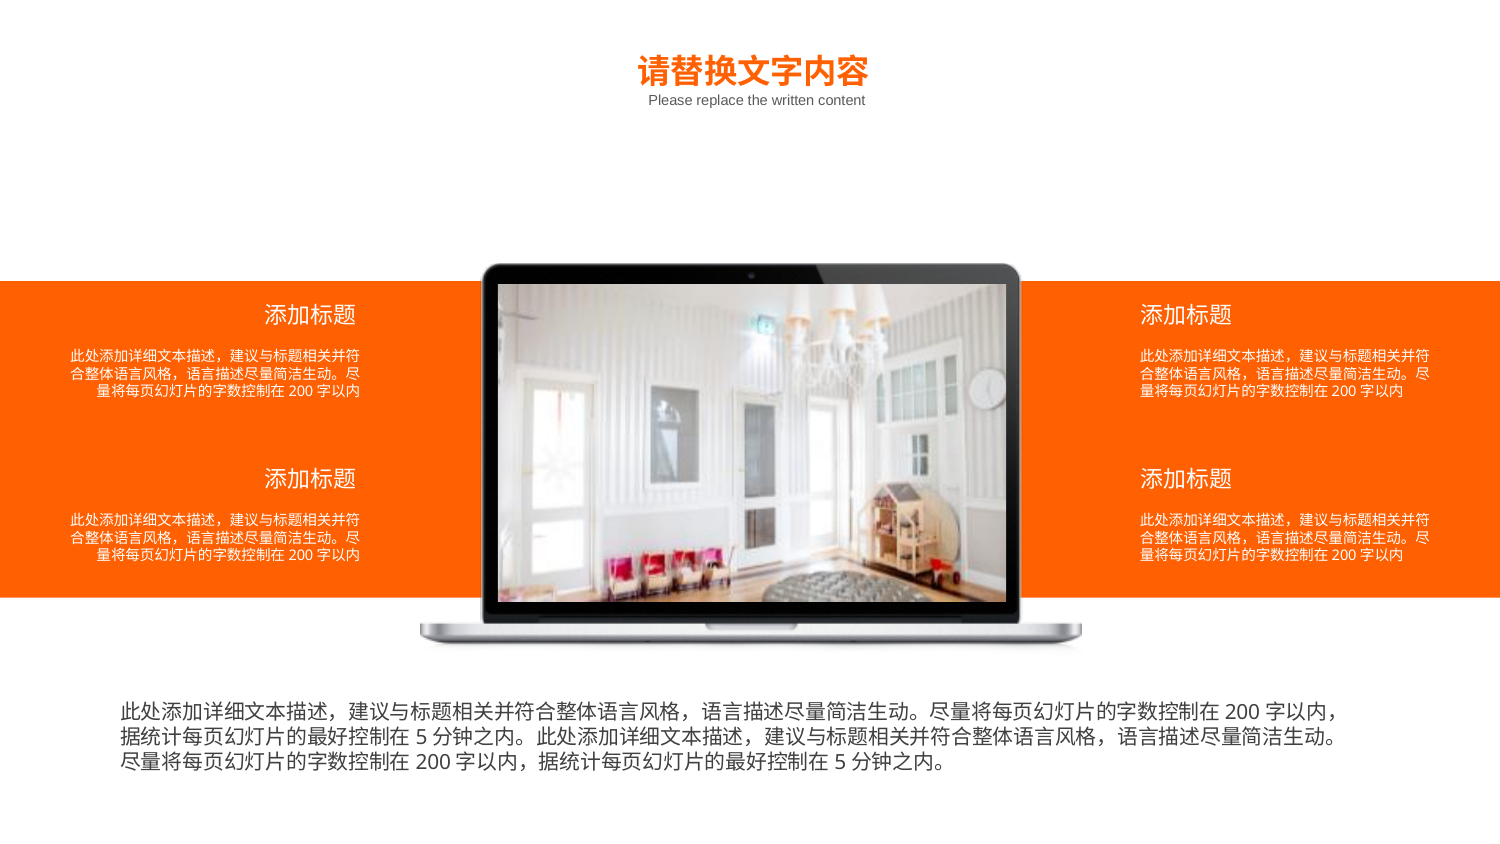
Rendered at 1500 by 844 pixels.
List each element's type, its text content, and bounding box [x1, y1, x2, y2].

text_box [46, 292, 375, 408]
text_box 请替换文字内容 [622, 42, 886, 98]
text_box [1124, 292, 1454, 408]
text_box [420, 263, 1082, 664]
text_box 此处添加详细文本描述，建议与标题相关并符合整体语言风格，语言描述尽量简洁生动。尽量将每页幻灯片的字数控制在200字以内，据统计每页幻灯片的最好控制在5分钟之内。此处添加详细文本描述，建议与标题相关并符合整体语言风格，语言描述尽量简洁生动。尽量将每页幻灯片的字数控制在200字以内，据统计每页幻灯片的最好控制在5分钟之内。 [105, 691, 1381, 782]
text_box [0, 280, 420, 599]
text_box Please replace the written content [633, 98, 881, 116]
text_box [46, 456, 375, 572]
text_box [1082, 280, 1500, 599]
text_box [1124, 456, 1454, 572]
